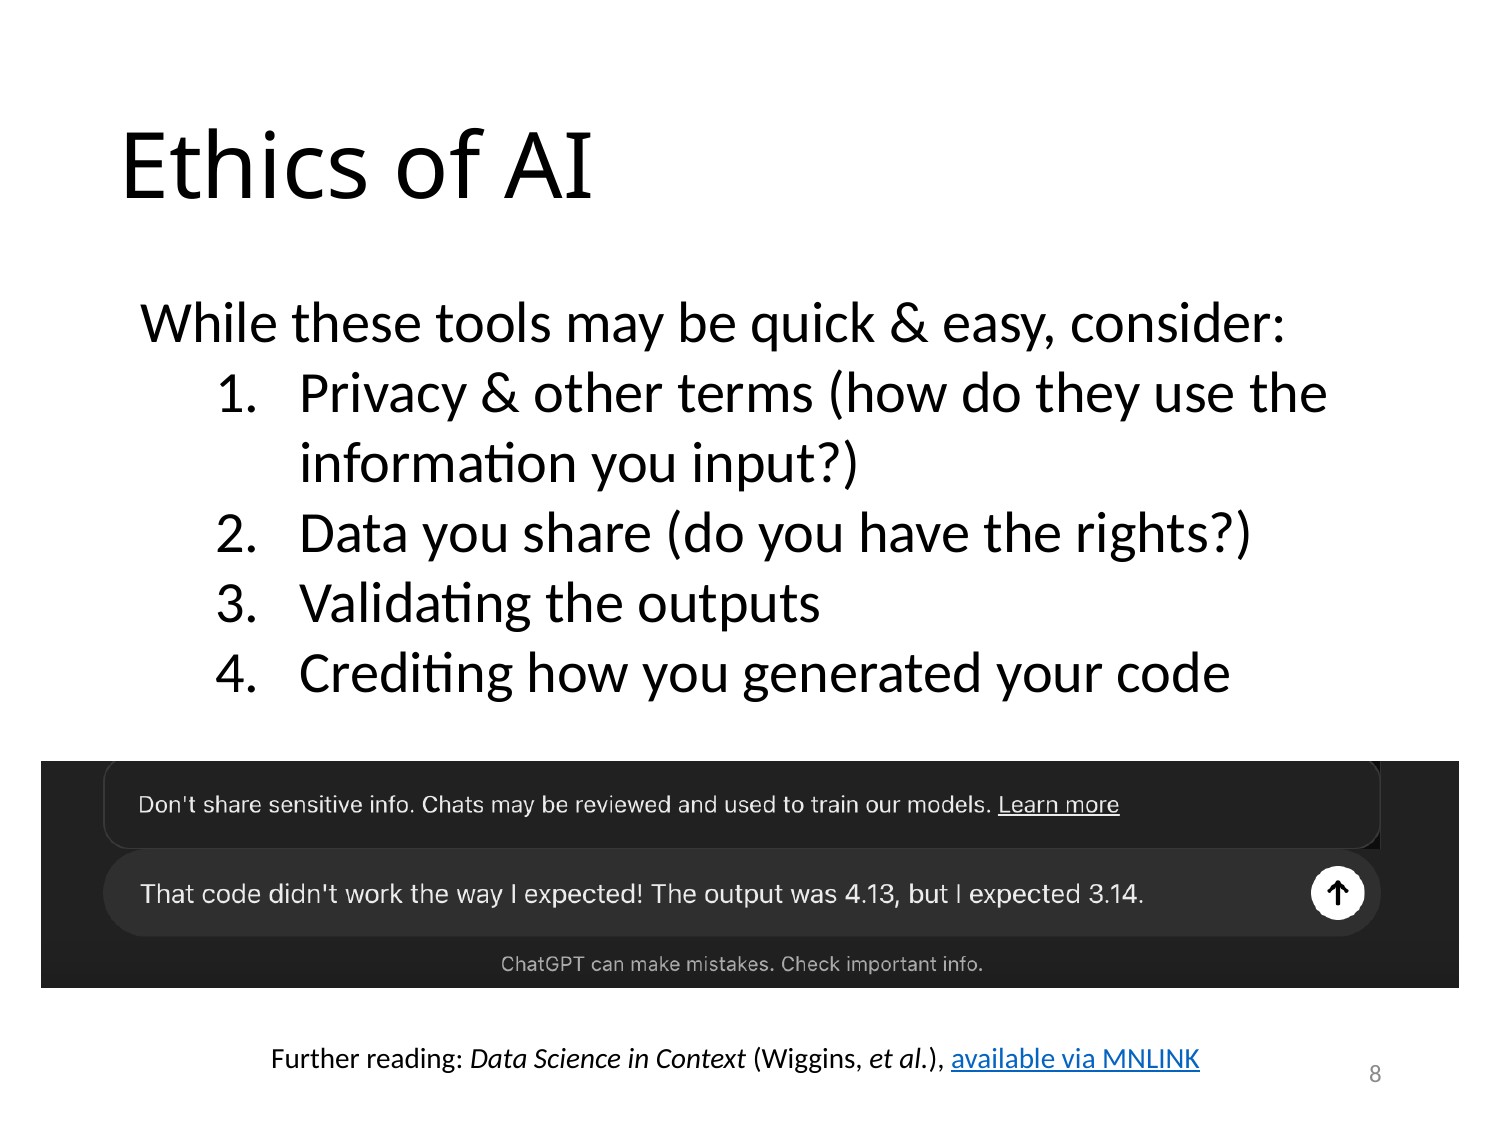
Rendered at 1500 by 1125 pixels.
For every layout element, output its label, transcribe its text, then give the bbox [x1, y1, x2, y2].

slide_number 8 [1059, 1042, 1397, 1103]
text_box While these tools may be quick & easy, consider: Privacy & other terms (how do they use the information you input?) Data you share (do you have the rights?) Validating the outputs Crediting how you generated your code [125, 277, 1346, 712]
title Ethics of AI [103, 59, 1397, 278]
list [41, 761, 1459, 988]
text_box Further reading: Data Science in Context (Wiggins, et al.), available via MNLINK [256, 1031, 1216, 1082]
